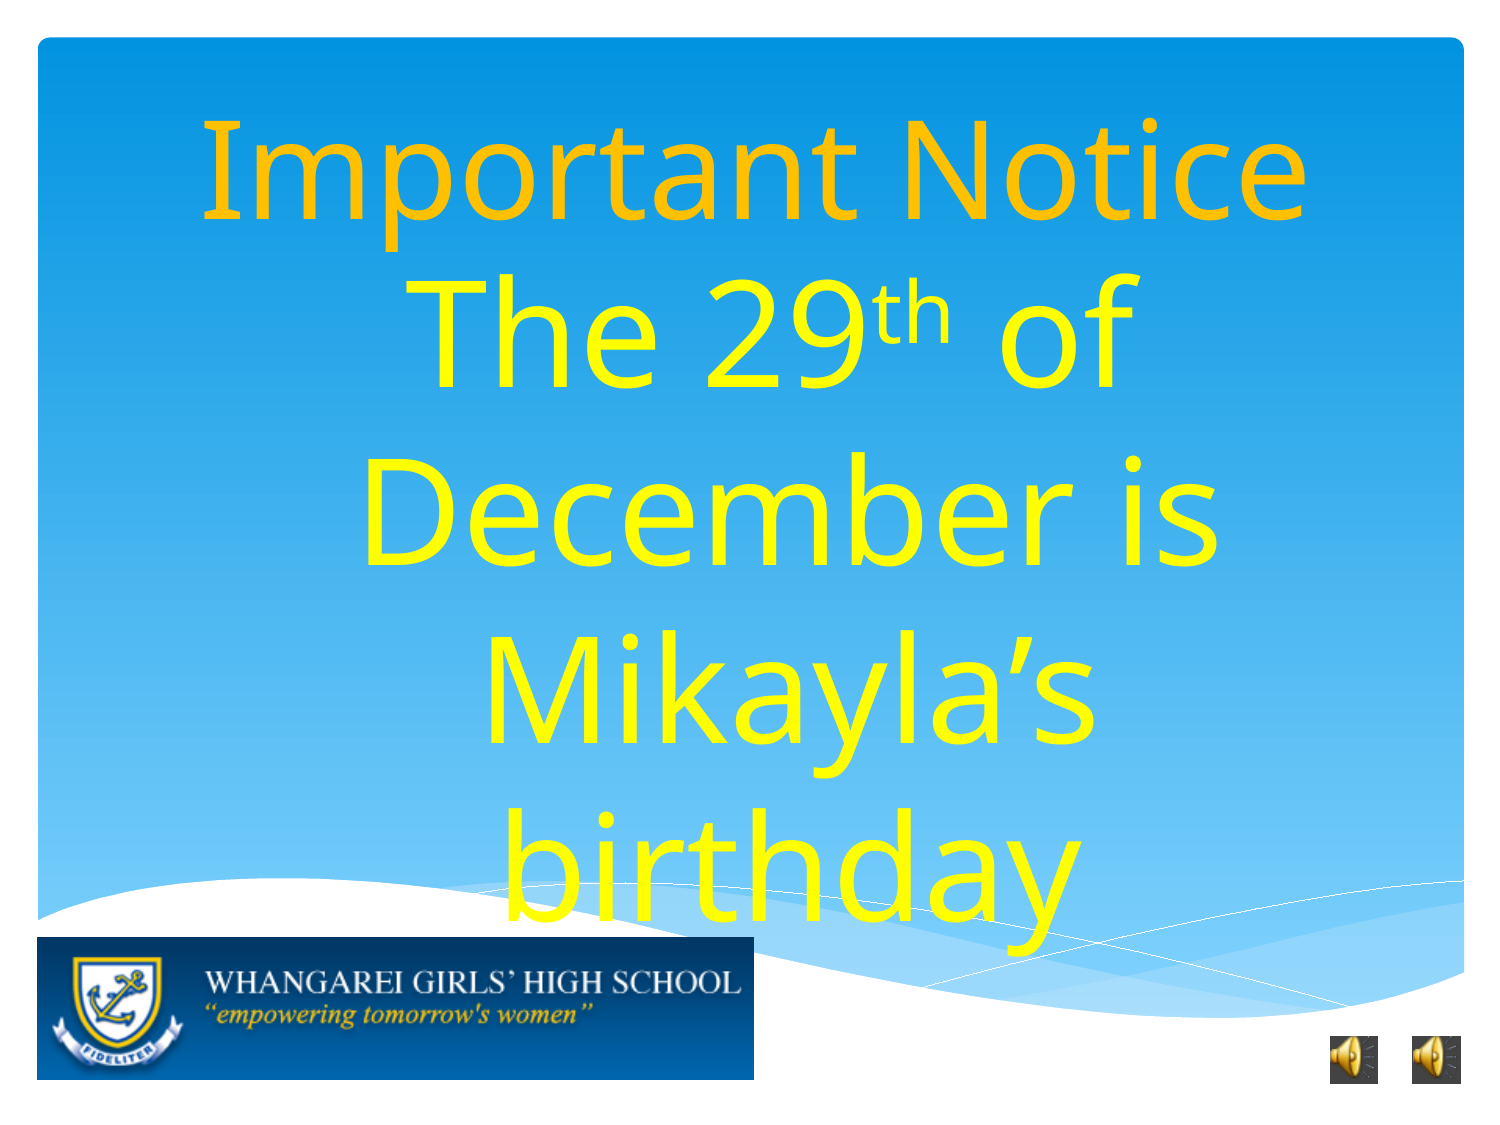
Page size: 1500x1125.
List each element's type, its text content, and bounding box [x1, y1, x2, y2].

picture [37, 937, 754, 1080]
picture [1411, 1034, 1462, 1086]
text_box The 29th of December is Mikayla’s birthday [149, 231, 1391, 963]
picture [1328, 1034, 1380, 1086]
text_box Important Notice [149, 37, 1362, 255]
